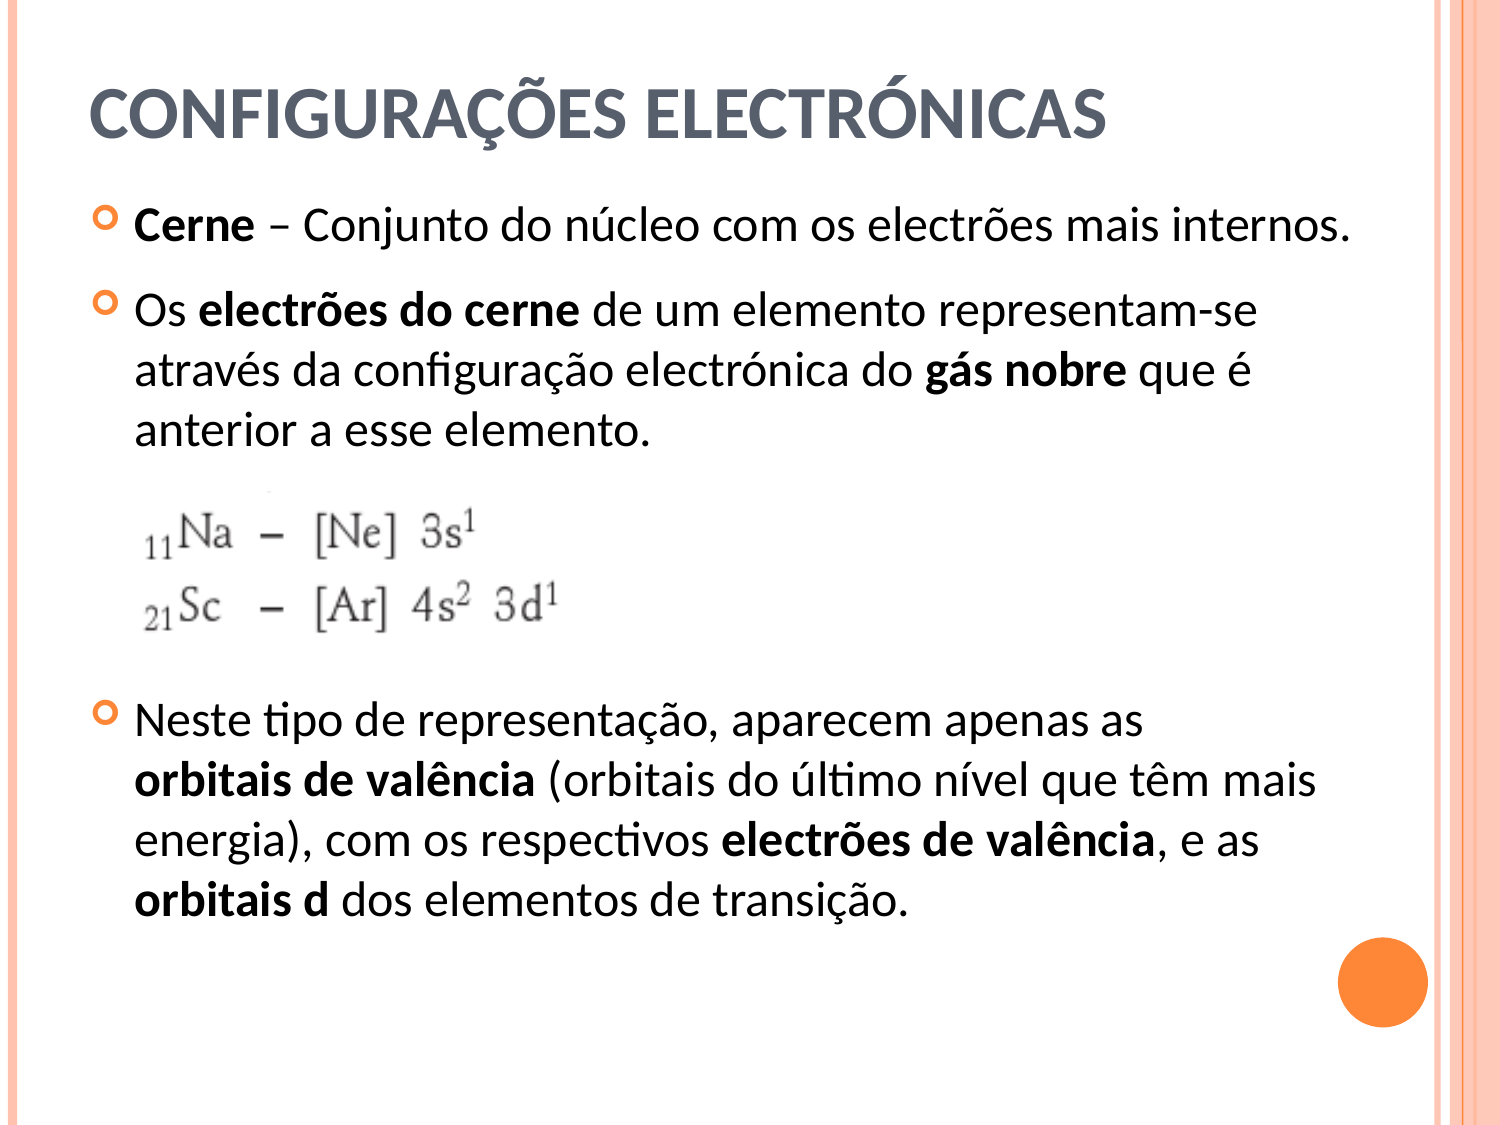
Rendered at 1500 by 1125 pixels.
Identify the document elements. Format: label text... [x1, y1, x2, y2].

list Cerne – Conjunto do núcleo com os electrões mais internos. Os electrões do cerne de um elemento representam-se através da configuração electrónica do gás nobre que é anterior a esse elemento. Neste tipo de representação, aparecem apenas as orbitais de valência (orbitais do último nível que têm mais energia), com os respectivos electrões de valência, e as orbitais d dos elementos de transição. [75, 184, 1424, 984]
picture [135, 491, 582, 664]
title Configurações electrónicas [75, 45, 1300, 161]
